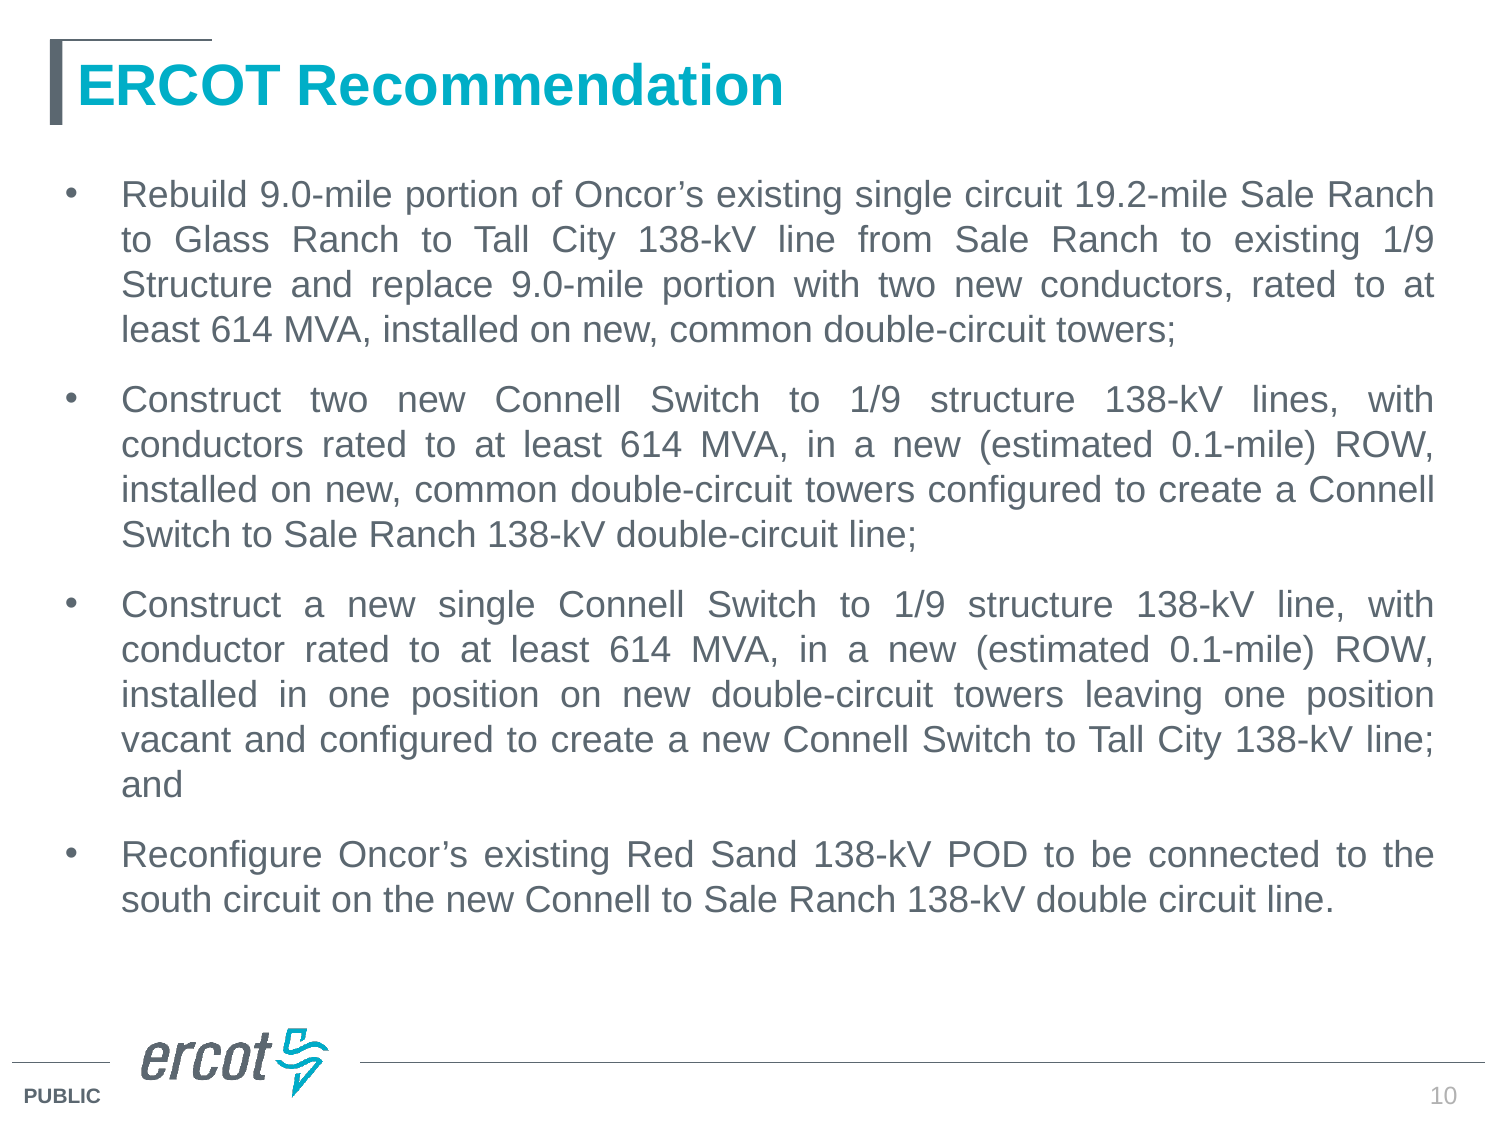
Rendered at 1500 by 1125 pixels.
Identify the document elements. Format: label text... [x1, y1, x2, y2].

slide_number 10 [1400, 1076, 1488, 1113]
title ERCOT Recommendation [62, 39, 1450, 125]
picture [137, 1025, 332, 1100]
list Rebuild 9.0-mile portion of Oncor’s existing single circuit 19.2-mile Sale Ranch to Glass Ranch to Tall City 138-kV line from Sale Ranch to existing 1/9 Structure and replace 9.0-mile portion with two new conductors, rated to at least 614 MVA, installed on new, common double-circuit towers; Construct two new Connell Switch to 1/9 structure 138-kV lines, with conductors rated to at least 614 MVA, in a new (estimated 0.1-mile) ROW, installed on new, common double-circuit towers configured to create a Connell Switch to Sale Ranch 138-kV double-circuit line; Construct a new single Connell Switch to 1/9 structure 138-kV line, with conductor rated to at least 614 MVA, in a new (estimated 0.1-mile) ROW, installed in one position on new double-circuit towers leaving one position vacant and configured to create a new Connell Switch to Tall City 138-kV line; and Reconfigure Oncor’s existing Red Sand 138-kV POD to be connected to the south circuit on the new Connell to Sale Ranch 138-kV double circuit line. [50, 162, 1450, 1025]
